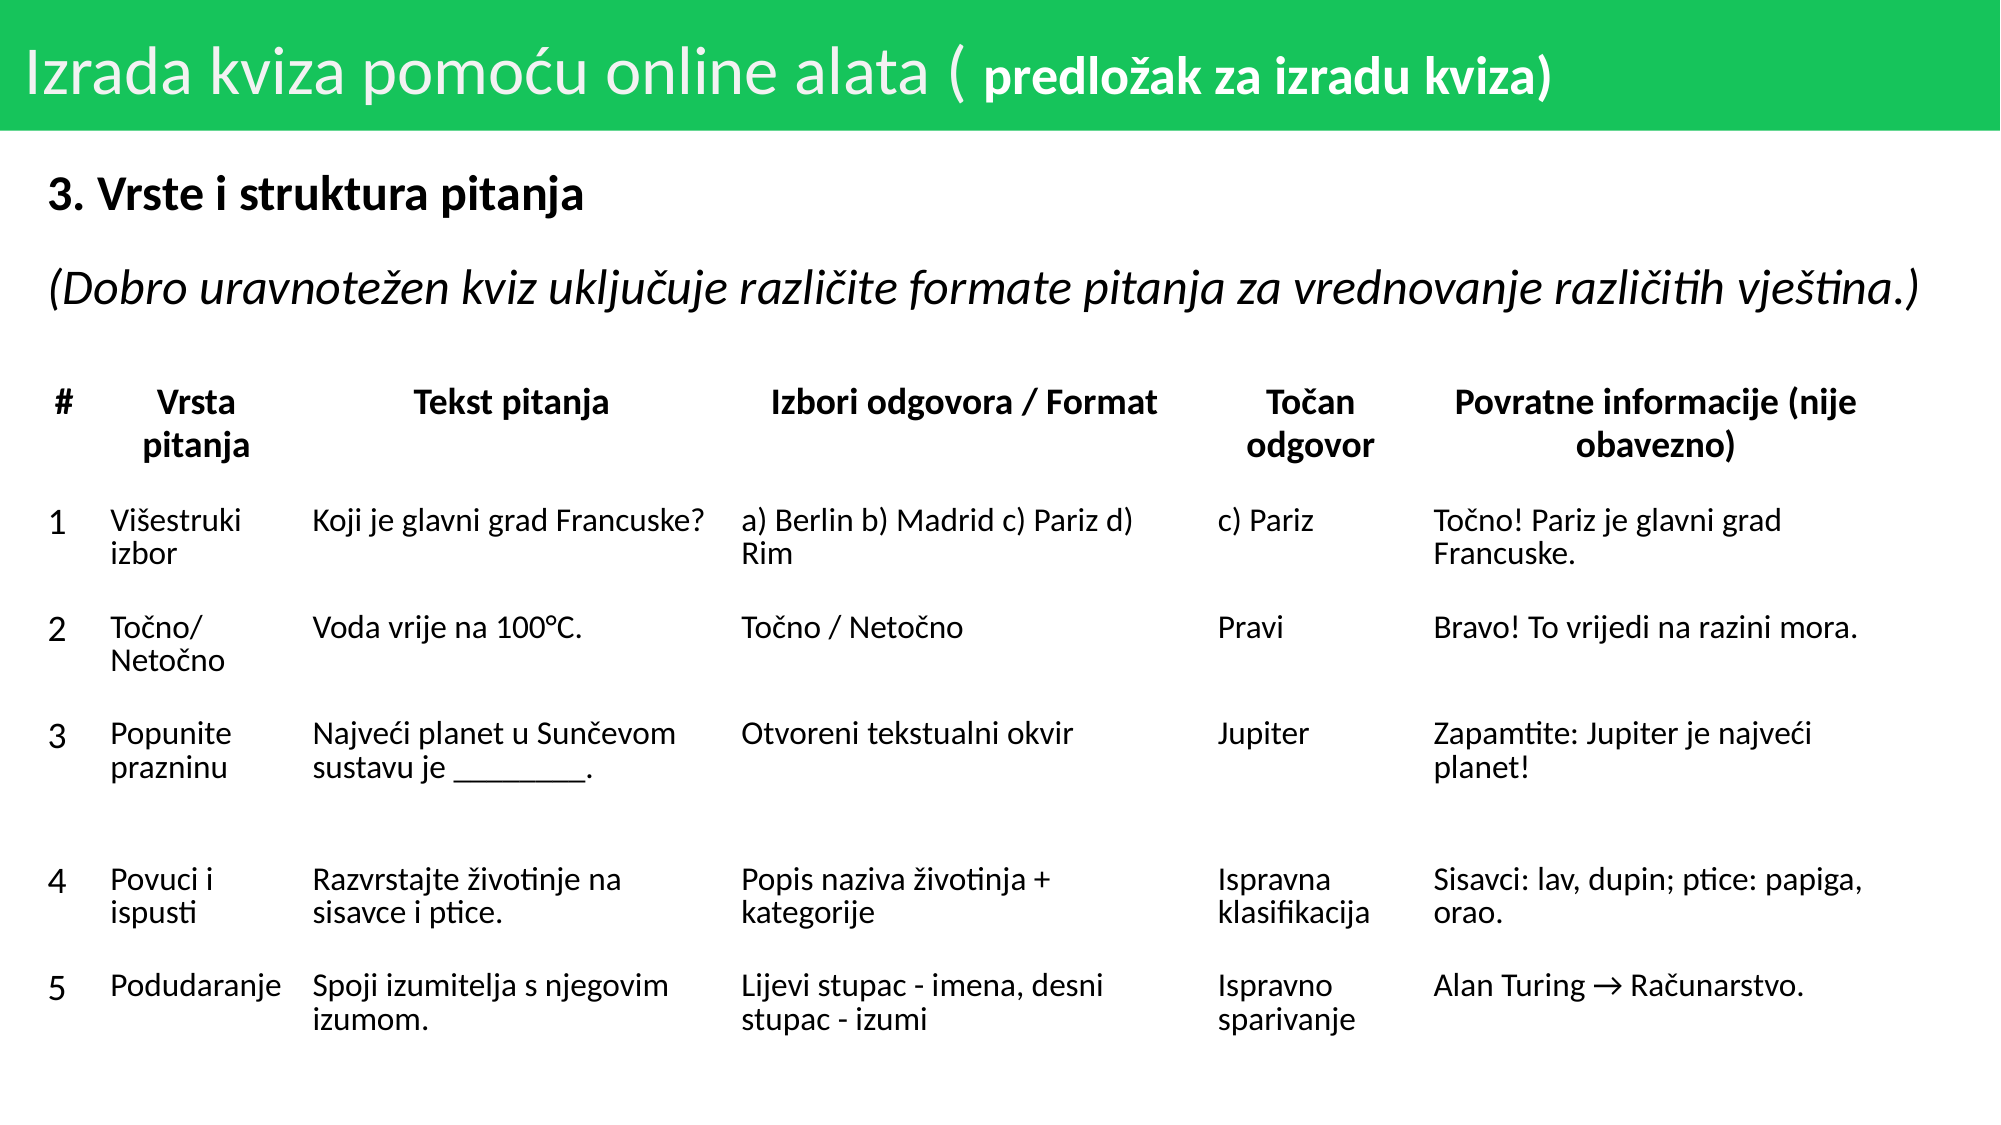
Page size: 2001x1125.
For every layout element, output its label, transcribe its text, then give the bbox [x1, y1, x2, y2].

table_cell 3 [33, 705, 96, 850]
table_header Vrsta pitanja [96, 365, 298, 492]
table_cell Alan Turing → Računarstvo. [1419, 957, 1894, 1111]
table_cell Ispravno sparivanje [1203, 957, 1419, 1111]
table_header Tekst pitanja [298, 365, 726, 492]
table_cell 1 [33, 492, 96, 598]
table_cell 4 [33, 850, 96, 957]
table_cell Ispravna klasifikacija [1203, 850, 1419, 957]
table_cell Razvrstajte životinje na sisavce i ptice. [298, 850, 726, 957]
table_cell a) Berlin b) Madrid c) Pariz d) Rim [726, 492, 1203, 598]
table_header Točan odgovor [1203, 365, 1419, 492]
table_header Izbori odgovora / Format [726, 365, 1203, 492]
table_cell Lijevi stupac - imena, desni stupac - izumi [726, 957, 1203, 1111]
table_cell Sisavci: lav, dupin; ptice: papiga, orao. [1419, 850, 1894, 957]
table_cell Točno / Netočno [726, 598, 1203, 705]
table_cell c) Pariz [1203, 492, 1419, 598]
table_cell Najveći planet u Sunčevom sustavu je ________. [298, 705, 726, 850]
table_cell Spoji izumitelja s njegovim izumom. [298, 957, 726, 1111]
table_header # [33, 365, 96, 492]
table_cell Otvoreni tekstualni okvir [726, 705, 1203, 850]
table_cell Bravo! To vrijedi na razini mora. [1419, 598, 1894, 705]
table_cell Jupiter [1203, 705, 1419, 850]
table_cell Točno! Pariz je glavni grad Francuske. [1419, 492, 1894, 598]
table_cell 5 [33, 957, 96, 1111]
table_cell 2 [33, 598, 96, 705]
table_cell Povuci i ispusti [96, 850, 298, 957]
table_cell Popunite prazninu [96, 705, 298, 850]
table_cell Voda vrije na 100°C. [298, 598, 726, 705]
table_cell Koji je glavni grad Francuske? [298, 492, 726, 598]
table_cell Zapamtite: Jupiter je najveći planet! [1419, 705, 1894, 850]
table_cell Pravi [1203, 598, 1419, 705]
table_cell Podudaranje [96, 957, 298, 1111]
table_header Povratne informacije (nije obavezno) [1419, 365, 1894, 492]
title Izrada kviza pomoću online alata ( predložak za izradu kviza) [16, 13, 1976, 131]
table_cell Točno/Netočno [96, 598, 298, 705]
text_box 3. Vrste i struktura pitanja (Dobro uravnotežen kviz uključuje različite formate pitanja za vrednovanje različitih vještina.) [32, 136, 1959, 330]
table_cell Popis naziva životinja + kategorije [726, 850, 1203, 957]
table_cell Višestruki izbor [96, 492, 298, 598]
